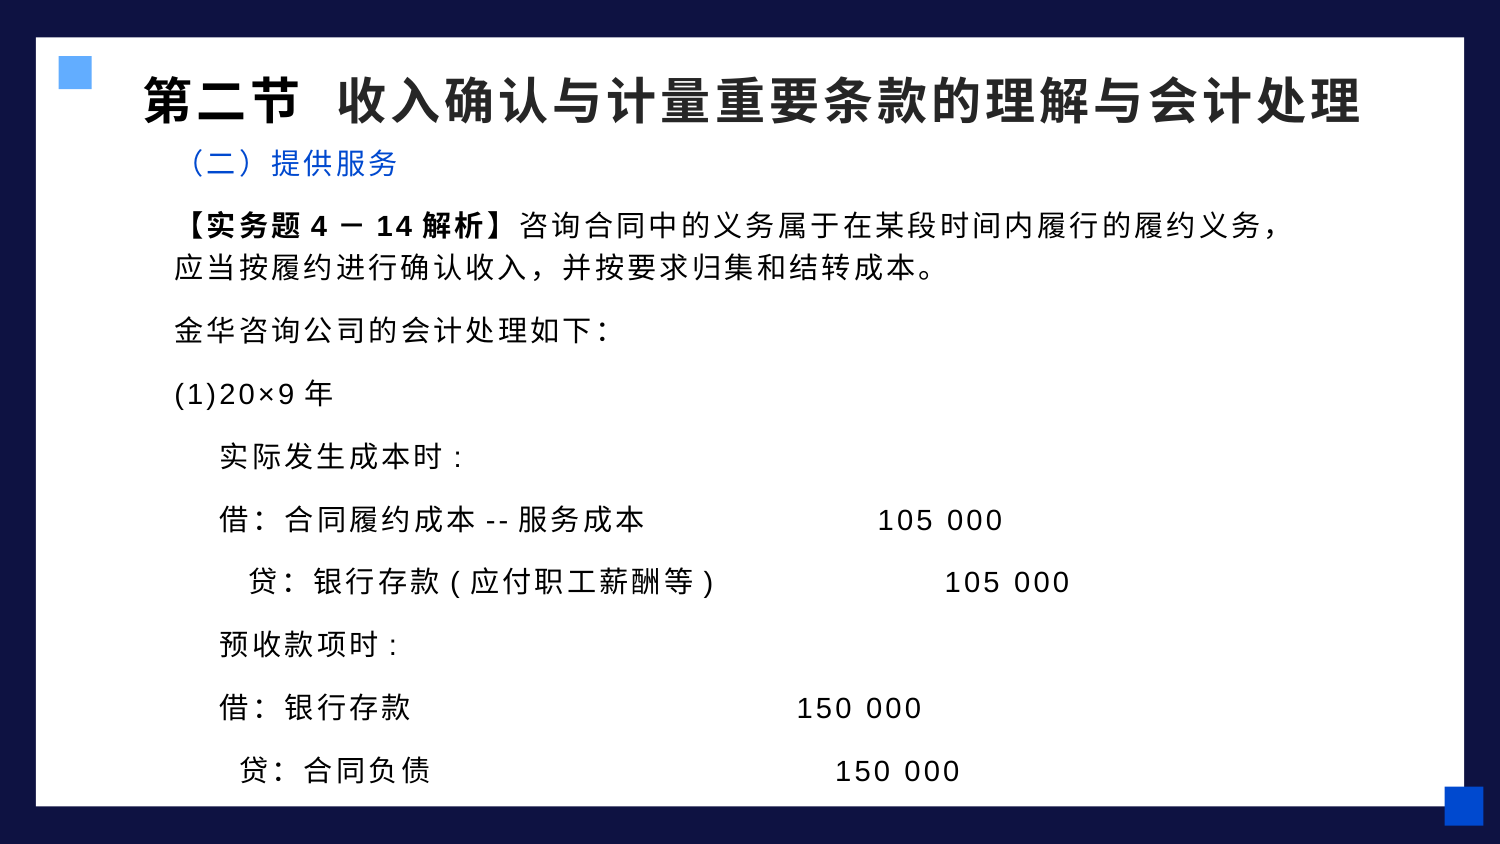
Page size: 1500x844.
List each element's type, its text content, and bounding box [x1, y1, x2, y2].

list （二）提供服务 【实务题4－14解析】咨询合同中的义务属于在某段时间内履行的履约义务，应当按履约进行确认收入，并按要求归集和结转成本。 金华咨询公司的会计处理如下： (1)20×9年 实际发生成本时: 借：合同履约成本--服务成本 105 000 贷：银行存款(应付职工薪酬等) 105 000 预收款项时: 借：银行存款 150 000 贷：合同负债 150 000 [157, 138, 1343, 563]
text_box 第二节 收入确认与计量重要条款的理解与会计处理 [99, 48, 1400, 138]
